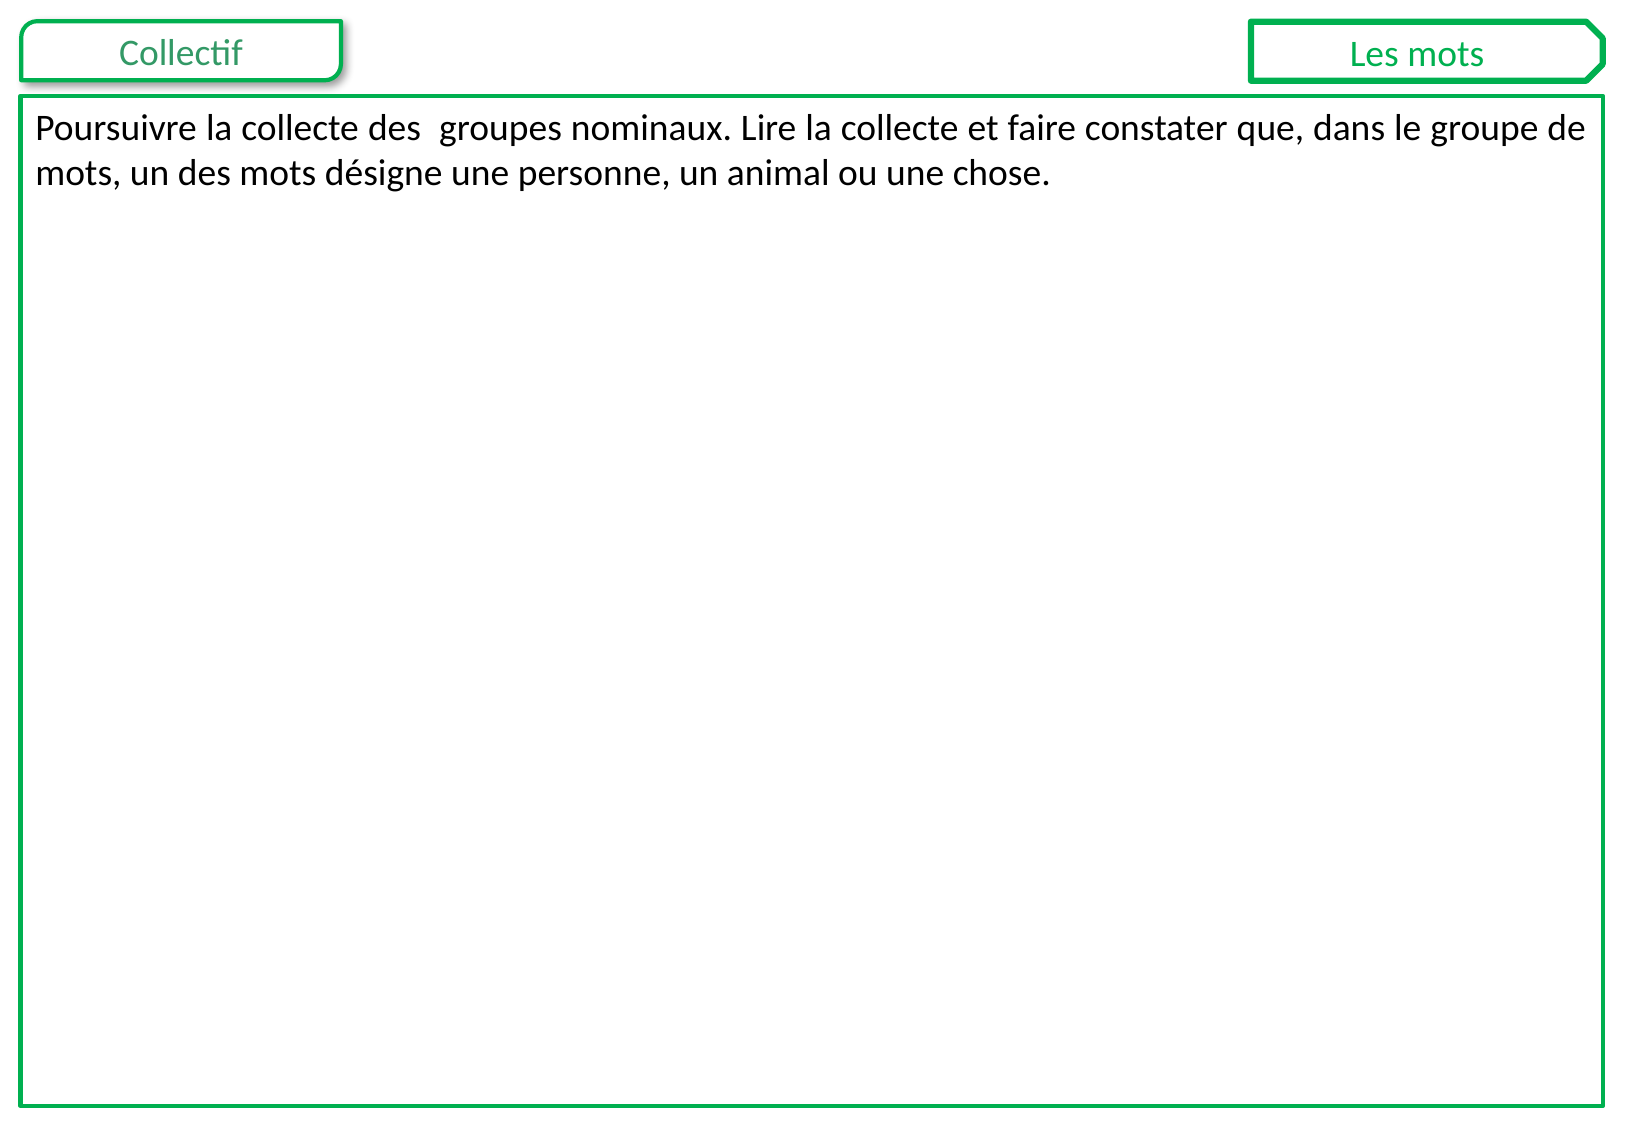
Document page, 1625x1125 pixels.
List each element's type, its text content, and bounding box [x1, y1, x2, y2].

list Poursuivre la collecte des groupes nominaux. Lire la collecte et faire constater que, dans le groupe de mots, un des mots désigne une personne, un animal ou une chose. [18, 94, 1605, 1108]
list Les mots [1250, 21, 1584, 81]
